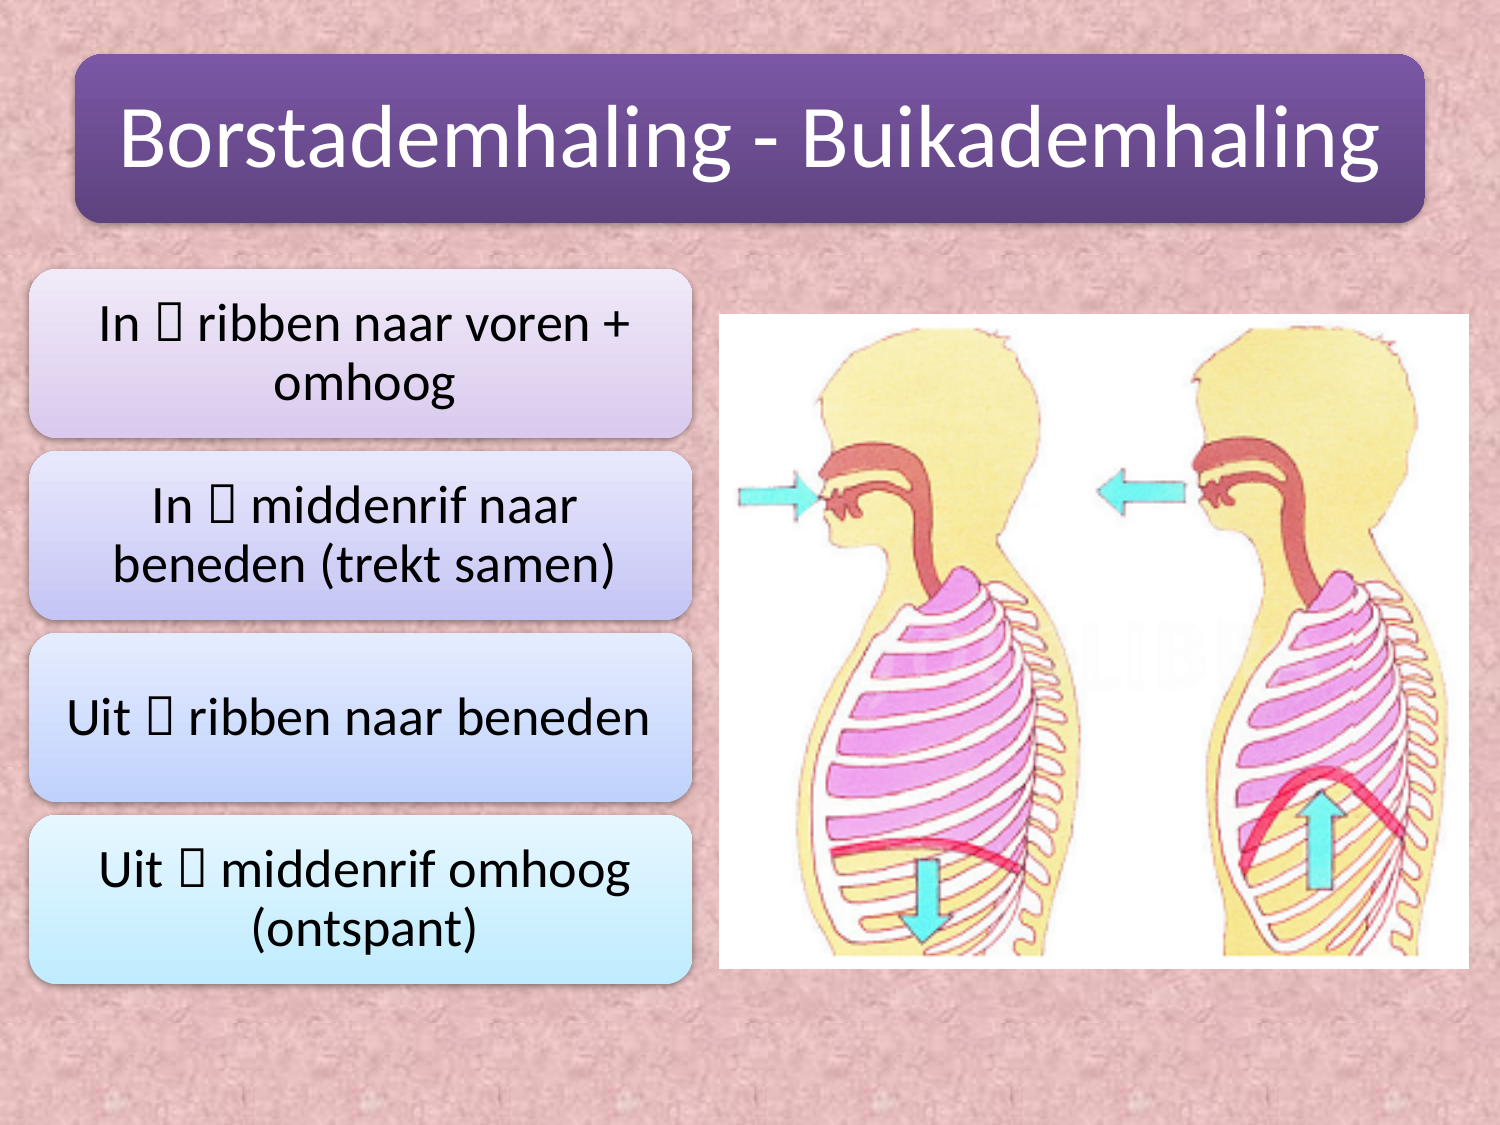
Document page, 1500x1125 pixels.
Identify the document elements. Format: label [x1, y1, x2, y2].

text_box [74, 44, 1426, 233]
picture [0, 0, 1500, 1125]
list [29, 255, 693, 998]
